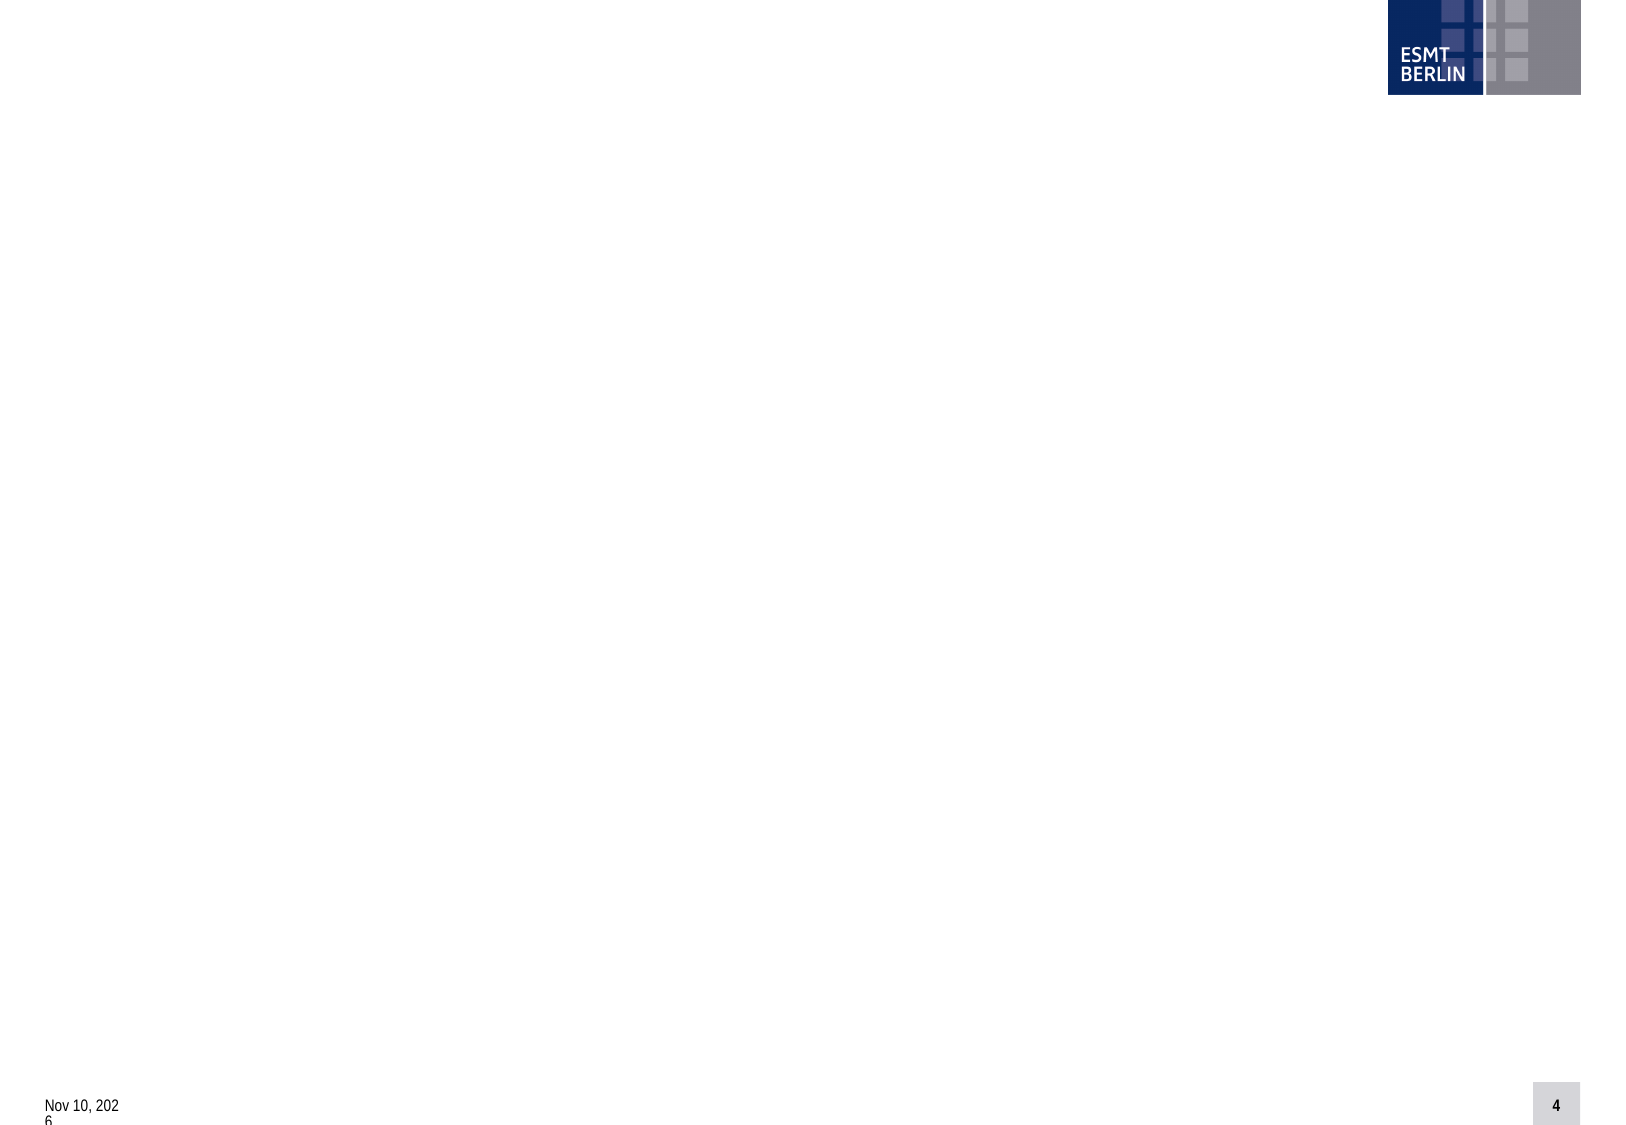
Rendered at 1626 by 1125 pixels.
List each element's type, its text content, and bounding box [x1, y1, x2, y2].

picture [1388, 0, 1581, 95]
slide_number 3 [1533, 1094, 1581, 1115]
slide_number 26-Oct-16 [44, 1094, 127, 1115]
